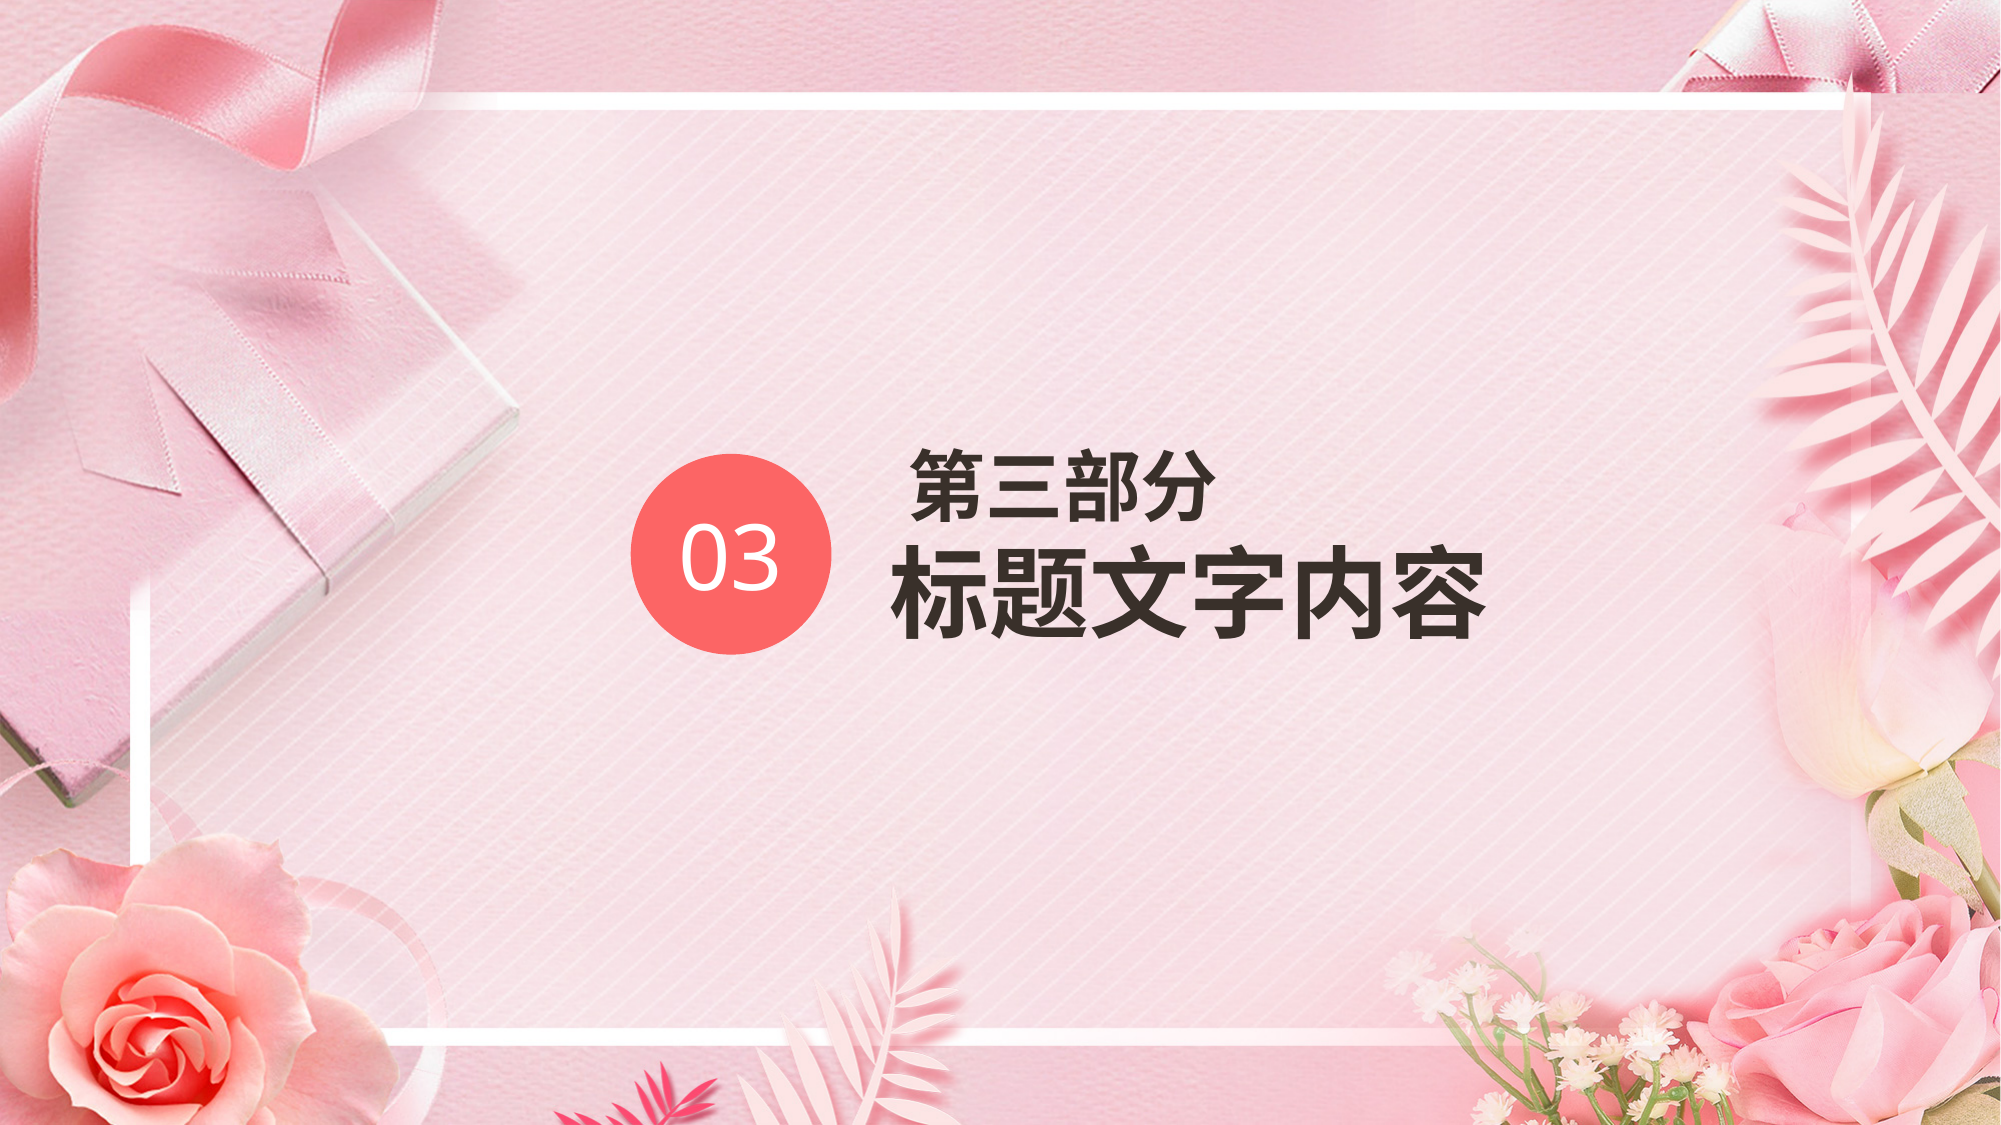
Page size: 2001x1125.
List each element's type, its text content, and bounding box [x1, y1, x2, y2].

text_box [650, 451, 812, 491]
text_box 第三部分 标题文字内容 [875, 429, 1505, 658]
text_box [649, 616, 813, 657]
text_box 03 [630, 491, 832, 616]
picture [0, 0, 2001, 1125]
